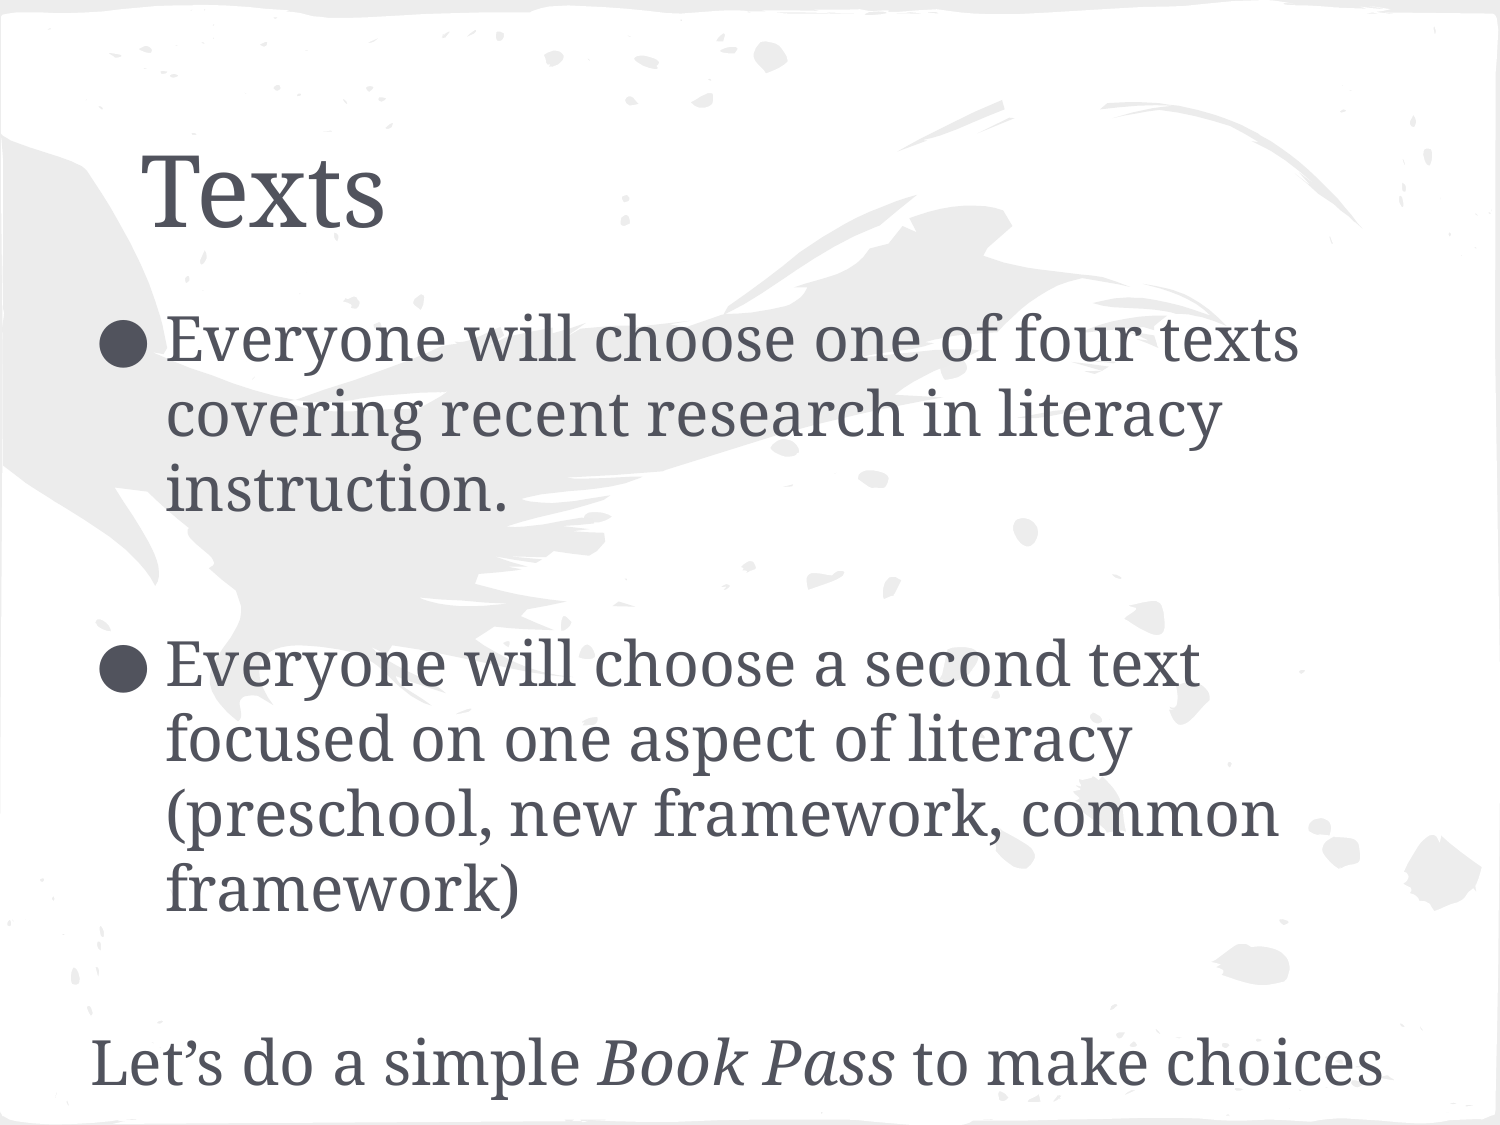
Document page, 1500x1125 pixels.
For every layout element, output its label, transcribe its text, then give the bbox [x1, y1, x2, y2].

list Everyone will choose one of four texts covering recent research in literacy instruction. Everyone will choose a second text focused on one aspect of literacy (preschool, new framework, common framework) Let’s do a simple Book Pass to make choices [75, 283, 1425, 1078]
title Texts [75, 34, 1425, 263]
